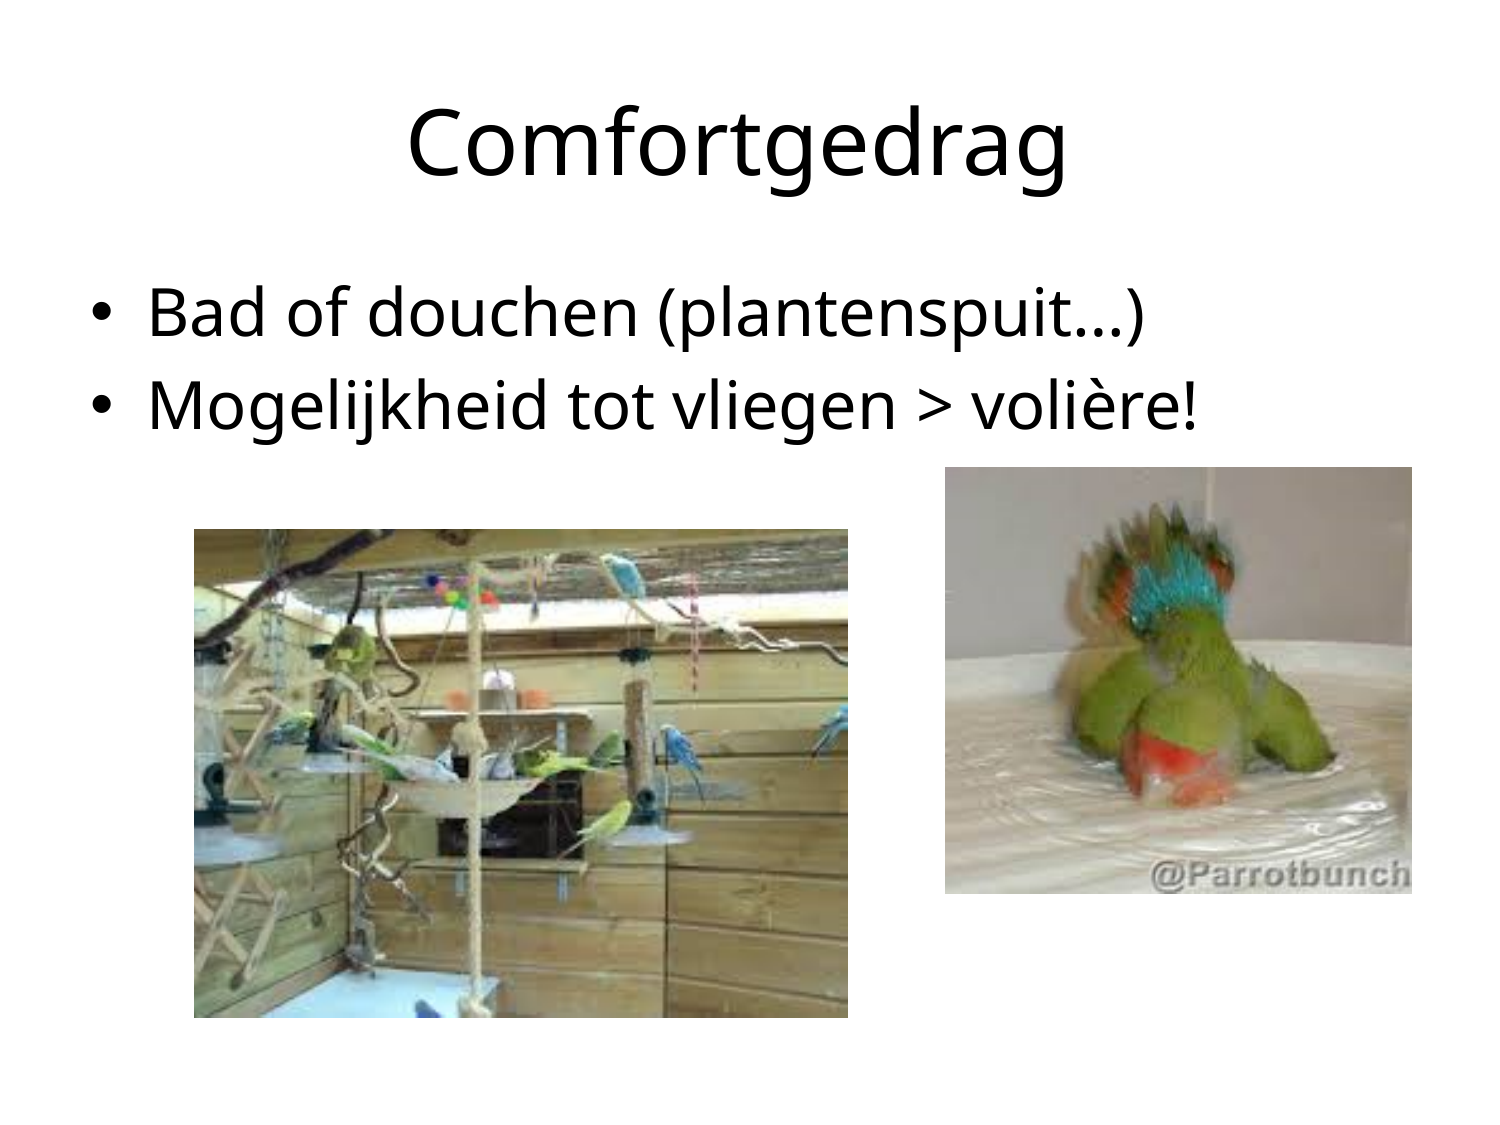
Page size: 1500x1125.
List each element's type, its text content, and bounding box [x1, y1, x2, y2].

picture [194, 528, 848, 1019]
title Comfortgedrag [75, 45, 1425, 233]
list Bad of douchen (plantenspuit…) Mogelijkheid tot vliegen > volière! [75, 262, 1425, 1005]
picture [945, 467, 1412, 894]
